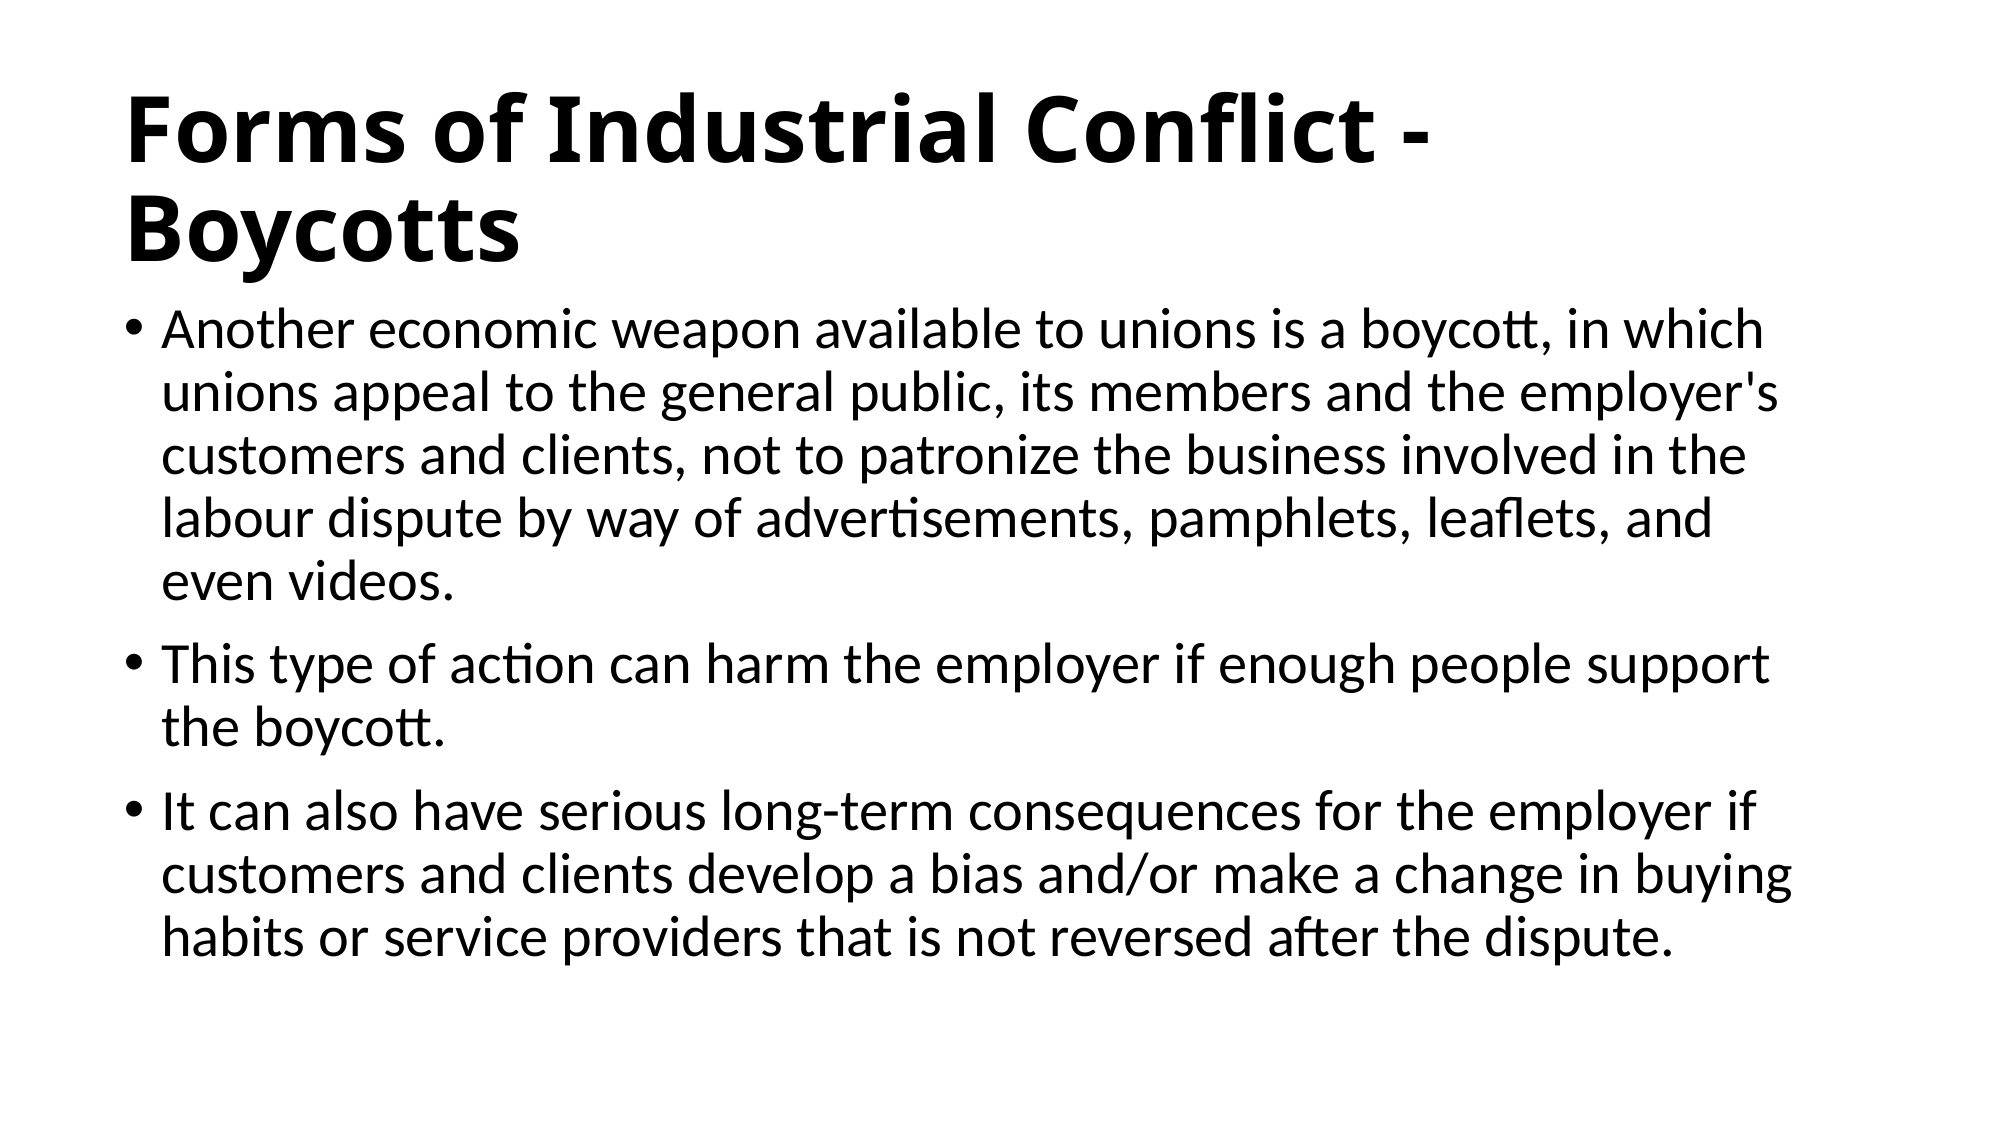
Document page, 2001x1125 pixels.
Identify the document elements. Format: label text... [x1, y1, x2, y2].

list Another economic weapon available to unions is a boycott, in which unions appeal to the general public, its members and the employer's customers and clients, not to patronize the business involved in the labour dispute by way of advertisements, pamphlets, leaflets, and even videos. This type of action can harm the employer if enough people support the boycott. It can also have serious long-term consequences for the employer if customers and clients develop a bias and/or make a change in buying habits or service providers that is not reversed after the dispute. [108, 290, 1834, 1005]
title Forms of Industrial Conflict - Boycotts [108, 73, 1834, 290]
